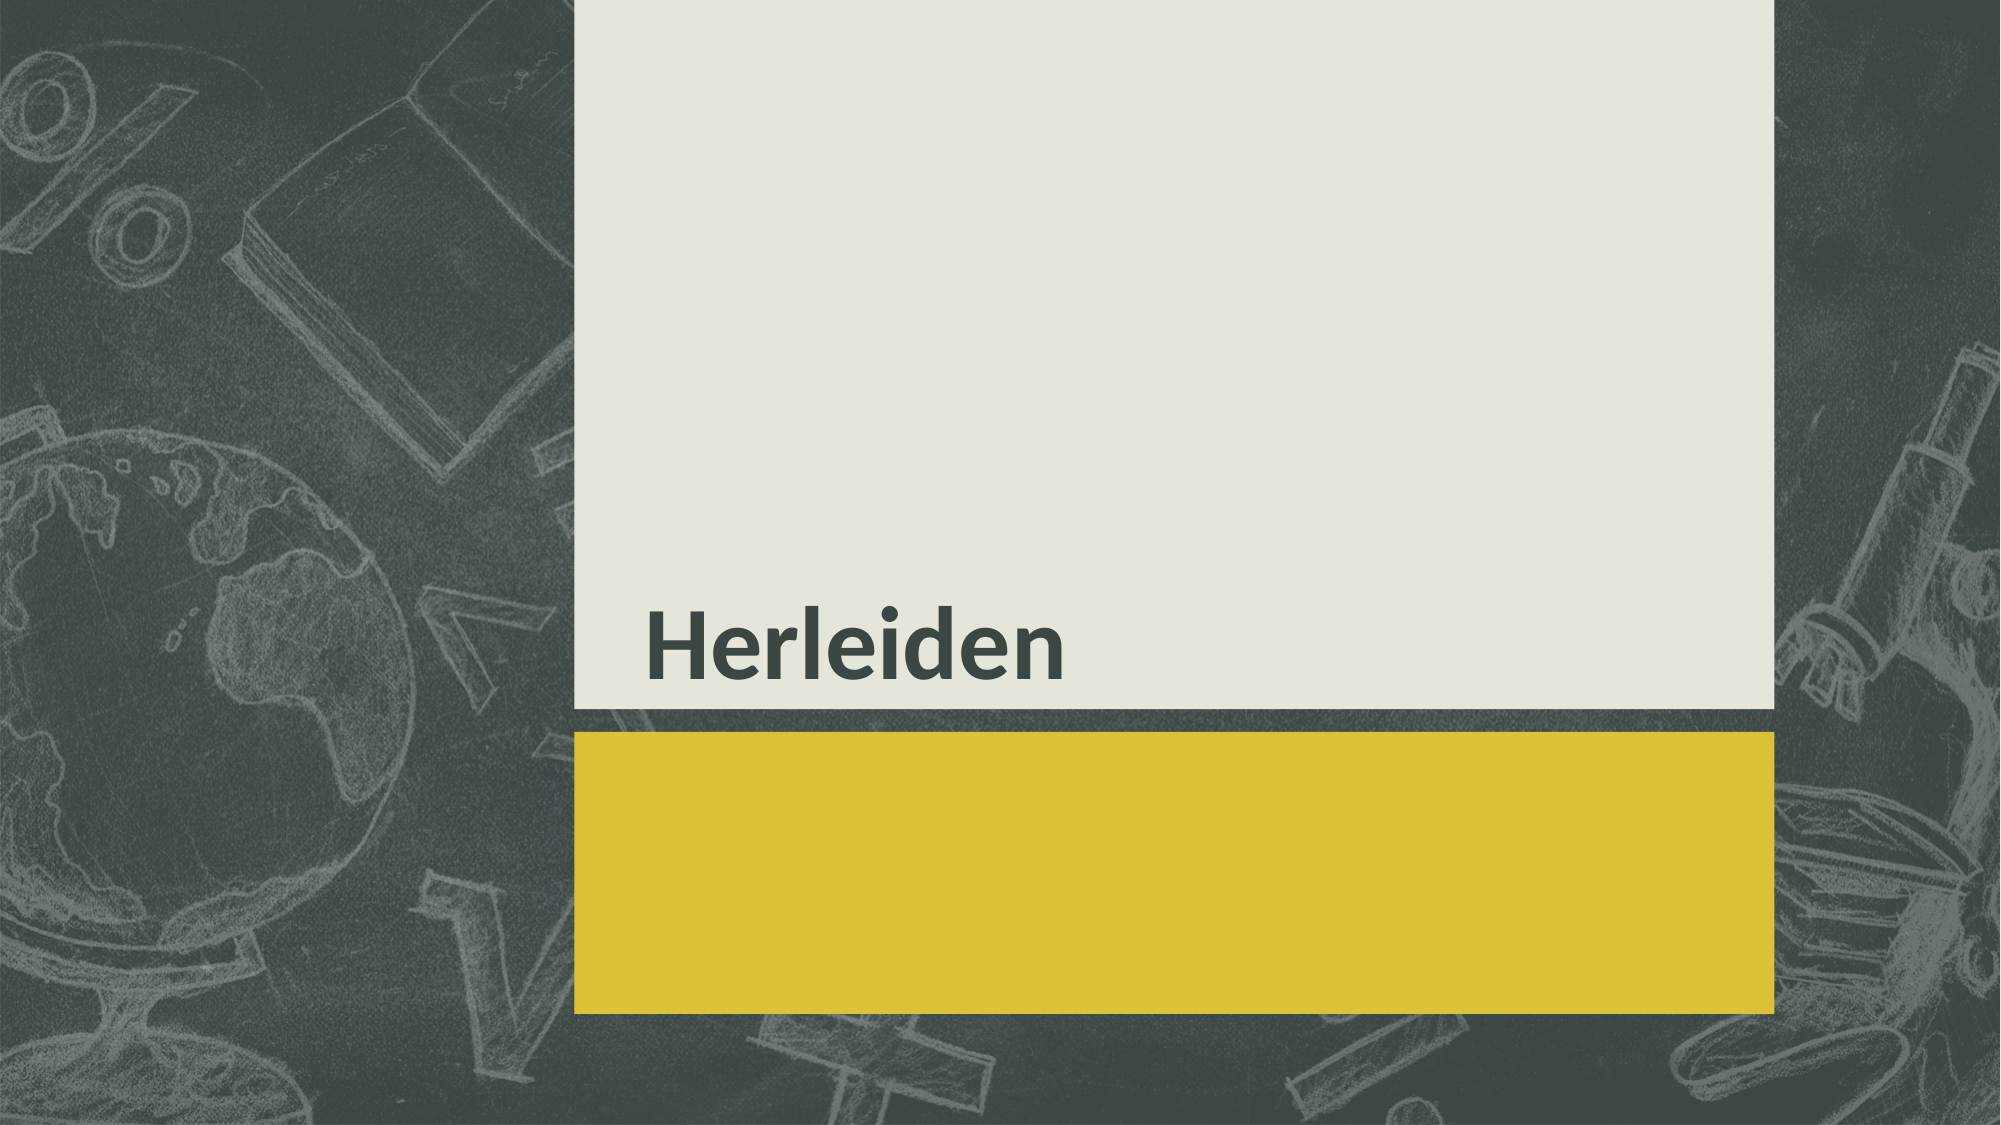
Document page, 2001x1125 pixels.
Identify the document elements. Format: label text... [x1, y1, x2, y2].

picture [0, 0, 2001, 1125]
title Herleiden [629, 108, 1712, 710]
